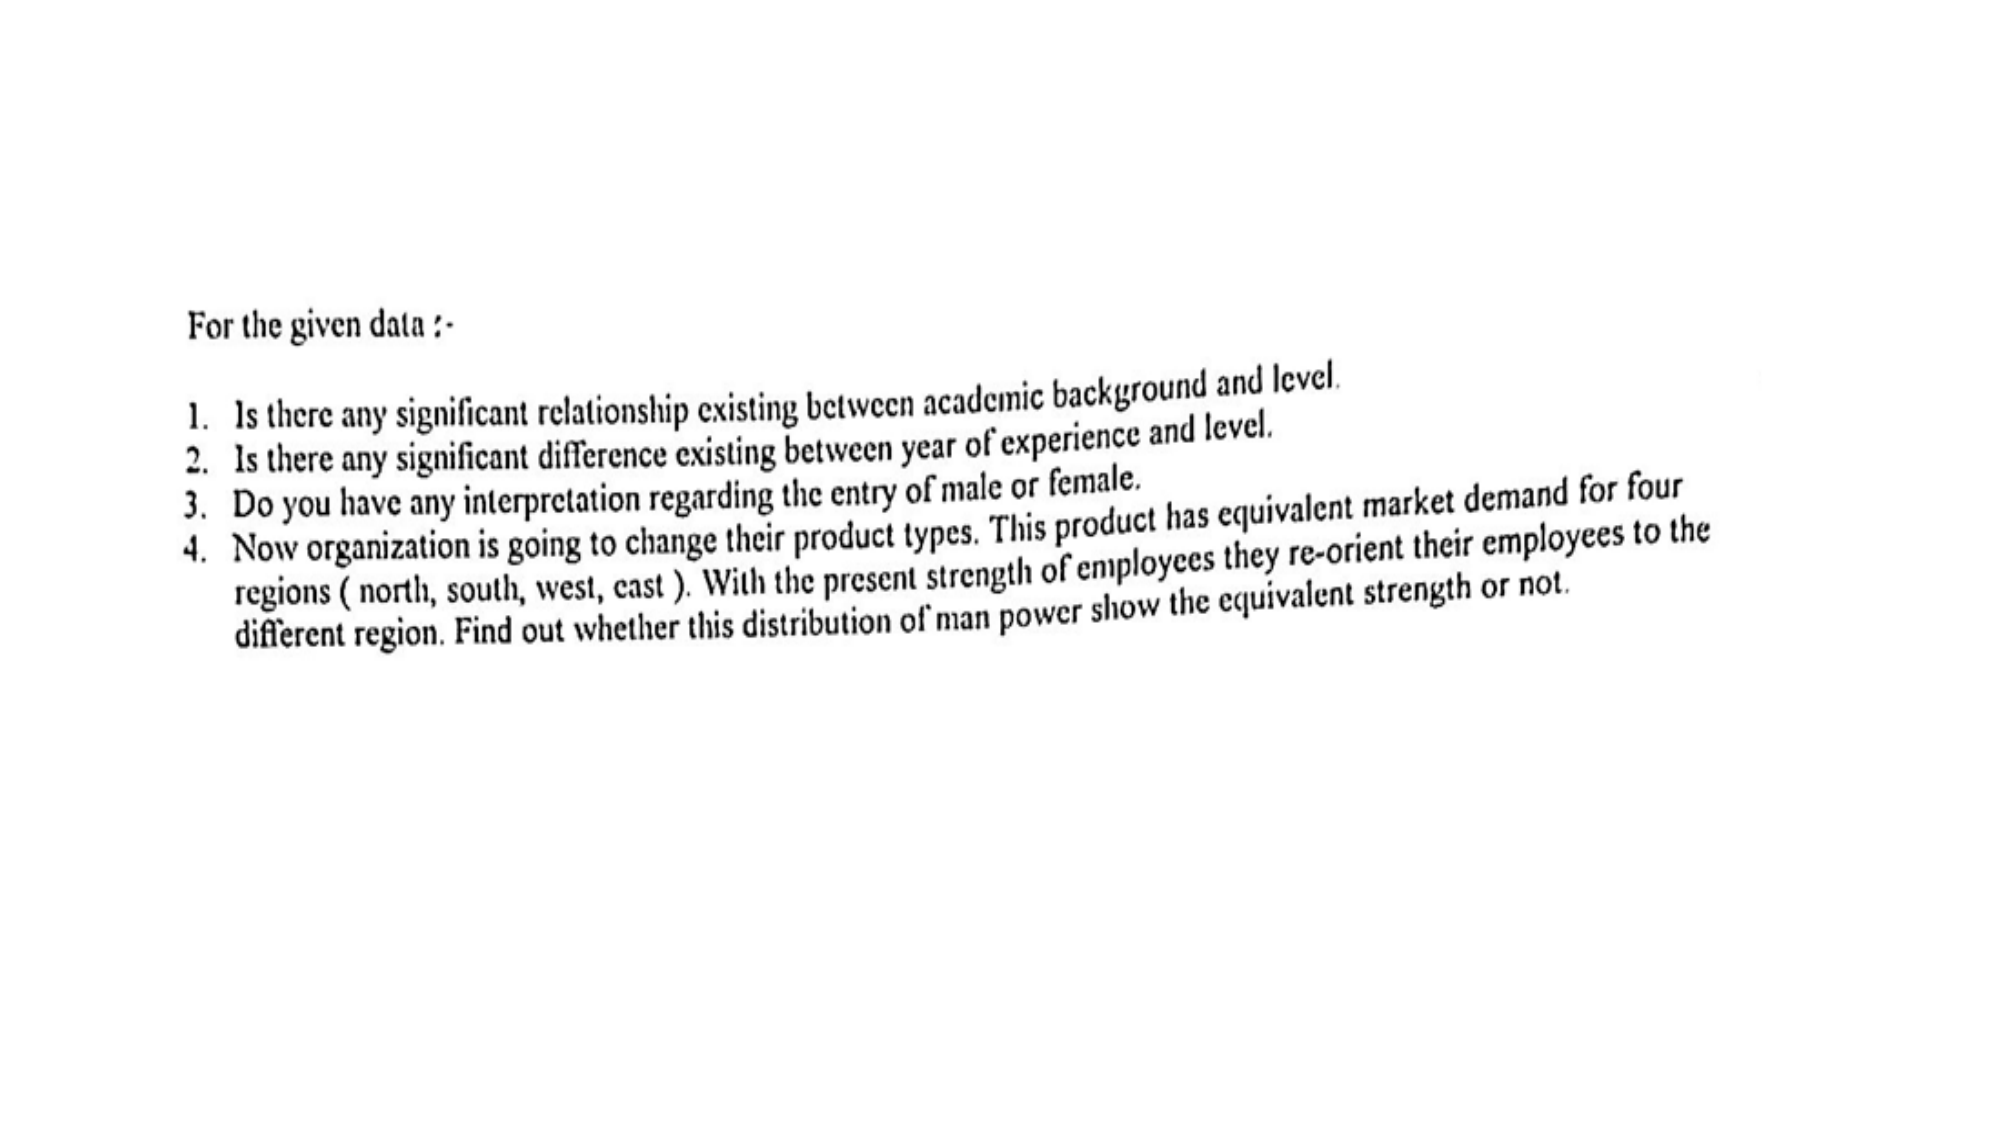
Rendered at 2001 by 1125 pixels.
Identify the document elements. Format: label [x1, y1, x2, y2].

picture [126, 276, 1874, 683]
